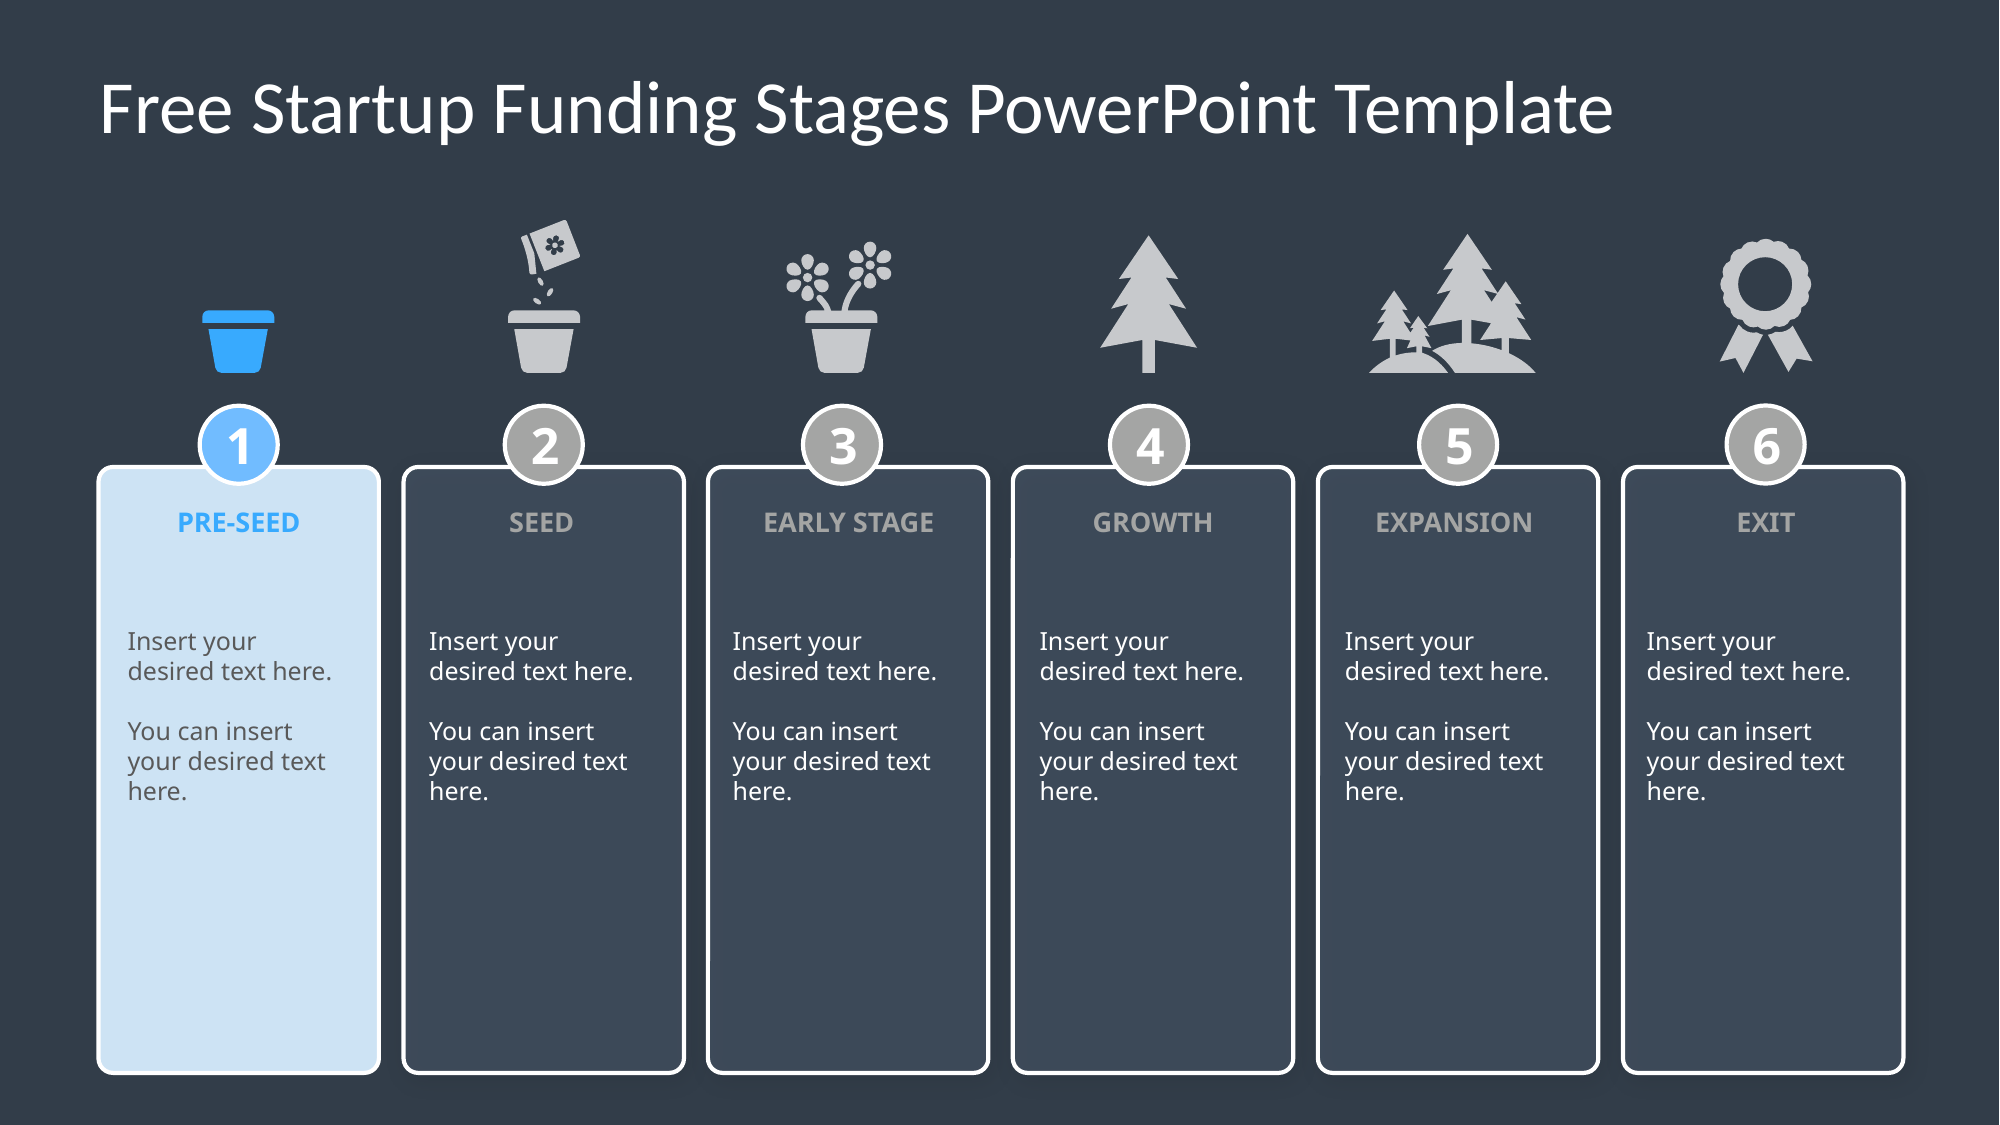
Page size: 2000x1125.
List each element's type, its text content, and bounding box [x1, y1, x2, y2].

text_box PRE-SEED [120, 499, 358, 549]
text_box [507, 219, 581, 374]
text_box GROWTH [1033, 492, 1273, 556]
title Free Startup Funding Stages PowerPoint Template [99, 45, 1900, 162]
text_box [1719, 238, 1813, 374]
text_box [1368, 233, 1536, 374]
text_box [1010, 464, 1296, 1076]
text_box 3 [800, 403, 884, 486]
text_box 4 [1107, 403, 1191, 486]
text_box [202, 310, 275, 374]
text_box [1620, 464, 1906, 1076]
text_box Insert your desired text here. You can insert your desired text here. [732, 625, 952, 844]
text_box EXIT [1646, 492, 1886, 556]
text_box [401, 464, 687, 1076]
text_box Insert your desired text here. You can insert your desired text here. [1345, 625, 1564, 844]
text_box [705, 464, 991, 1076]
text_box 5 [1417, 403, 1500, 486]
text_box [1315, 464, 1601, 1076]
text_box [786, 241, 892, 374]
text_box SEED [432, 492, 651, 556]
text_box Insert your desired text here. You can insert your desired text here. [127, 625, 346, 844]
text_box 6 [1724, 403, 1807, 486]
text_box EXPANSION [1350, 492, 1559, 556]
text_box [1100, 235, 1198, 373]
text_box 1 [197, 403, 280, 486]
text_box Insert your desired text here. You can insert your desired text here. [1039, 625, 1259, 844]
text_box [96, 464, 381, 1076]
text_box Insert your desired text here. You can insert your desired text here. [1646, 625, 1866, 844]
text_box 2 [502, 403, 585, 486]
text_box Insert your desired text here. You can insert your desired text here. [429, 625, 648, 844]
text_box EARLY STAGE [727, 492, 970, 556]
